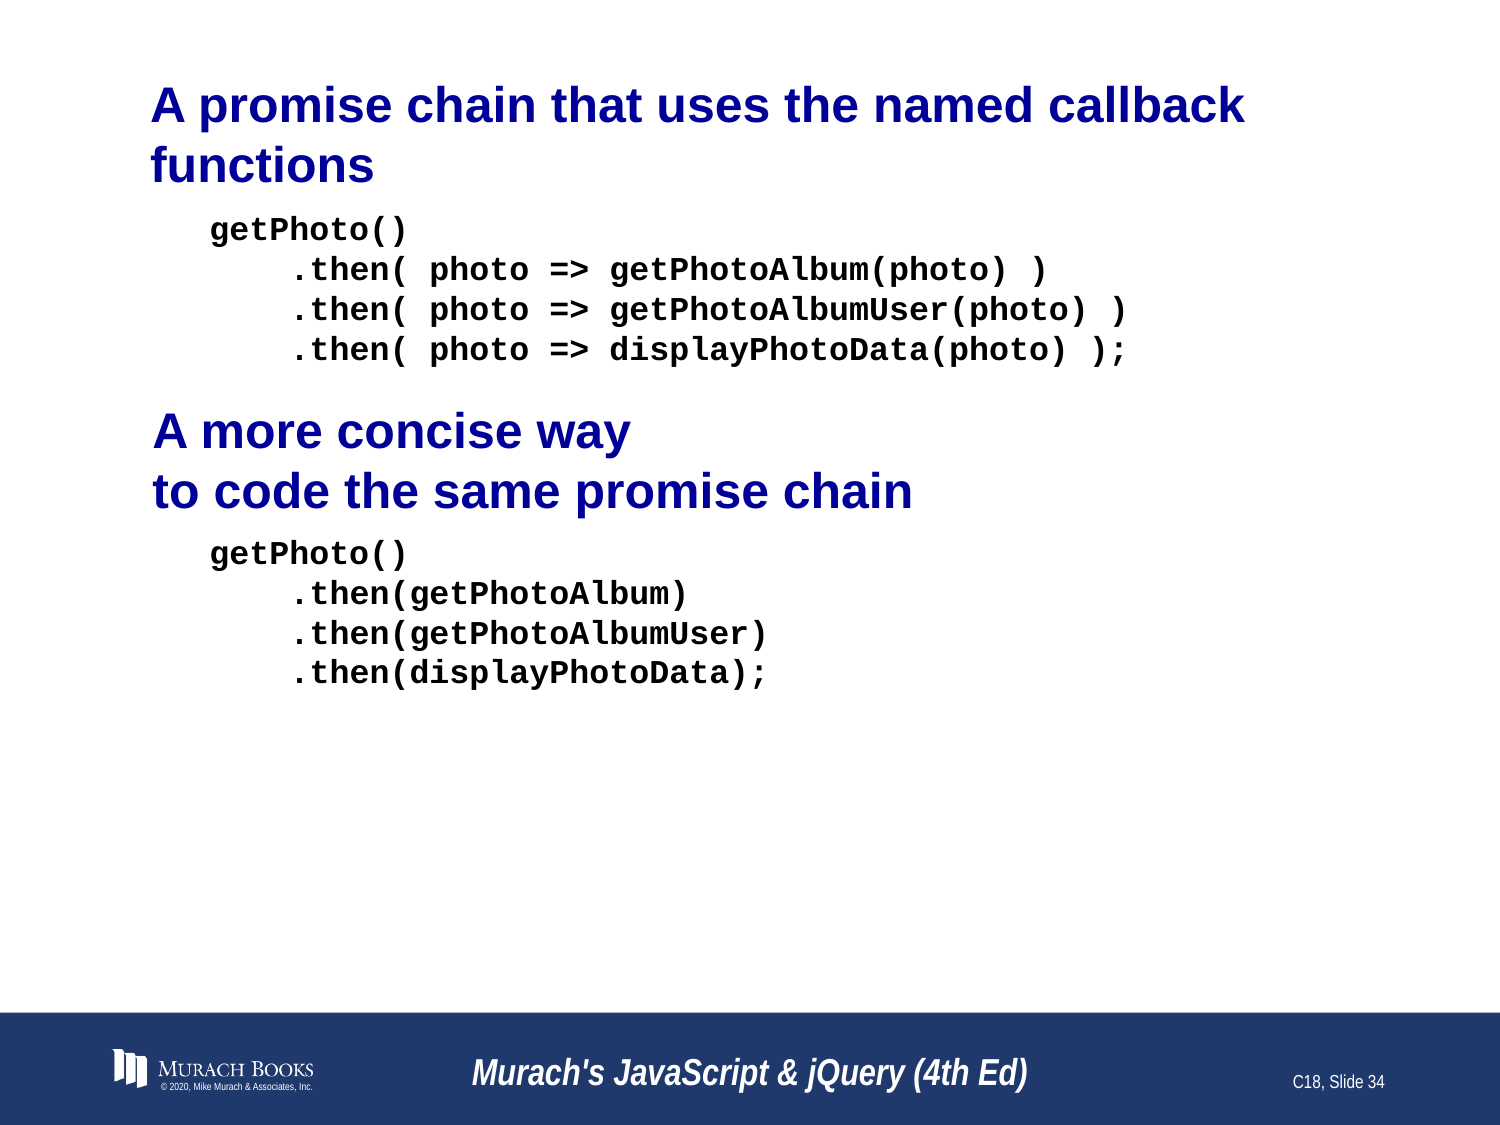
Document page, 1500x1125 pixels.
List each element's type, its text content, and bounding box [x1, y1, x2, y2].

slide_number C18, Slide 34 [1087, 1025, 1400, 1100]
title A promise chain that uses the named callback functions [150, 72, 1350, 194]
slide_number Murach's JavaScript & jQuery (4th Ed) [463, 1025, 1050, 1100]
list getPhoto() .then( photo => getPhotoAlbum(photo) ) .then( photo => getPhotoAlbumUser(photo) ) .then( photo => displayPhotoData(photo) ); A more concise way to code the same promise chain getPhoto() .then(getPhotoAlbum) .then(getPhotoAlbumUser) .then(displayPhotoData); [137, 200, 1350, 1000]
footer © 2020, Mike Murach & Associates, Inc. [12, 1025, 463, 1100]
